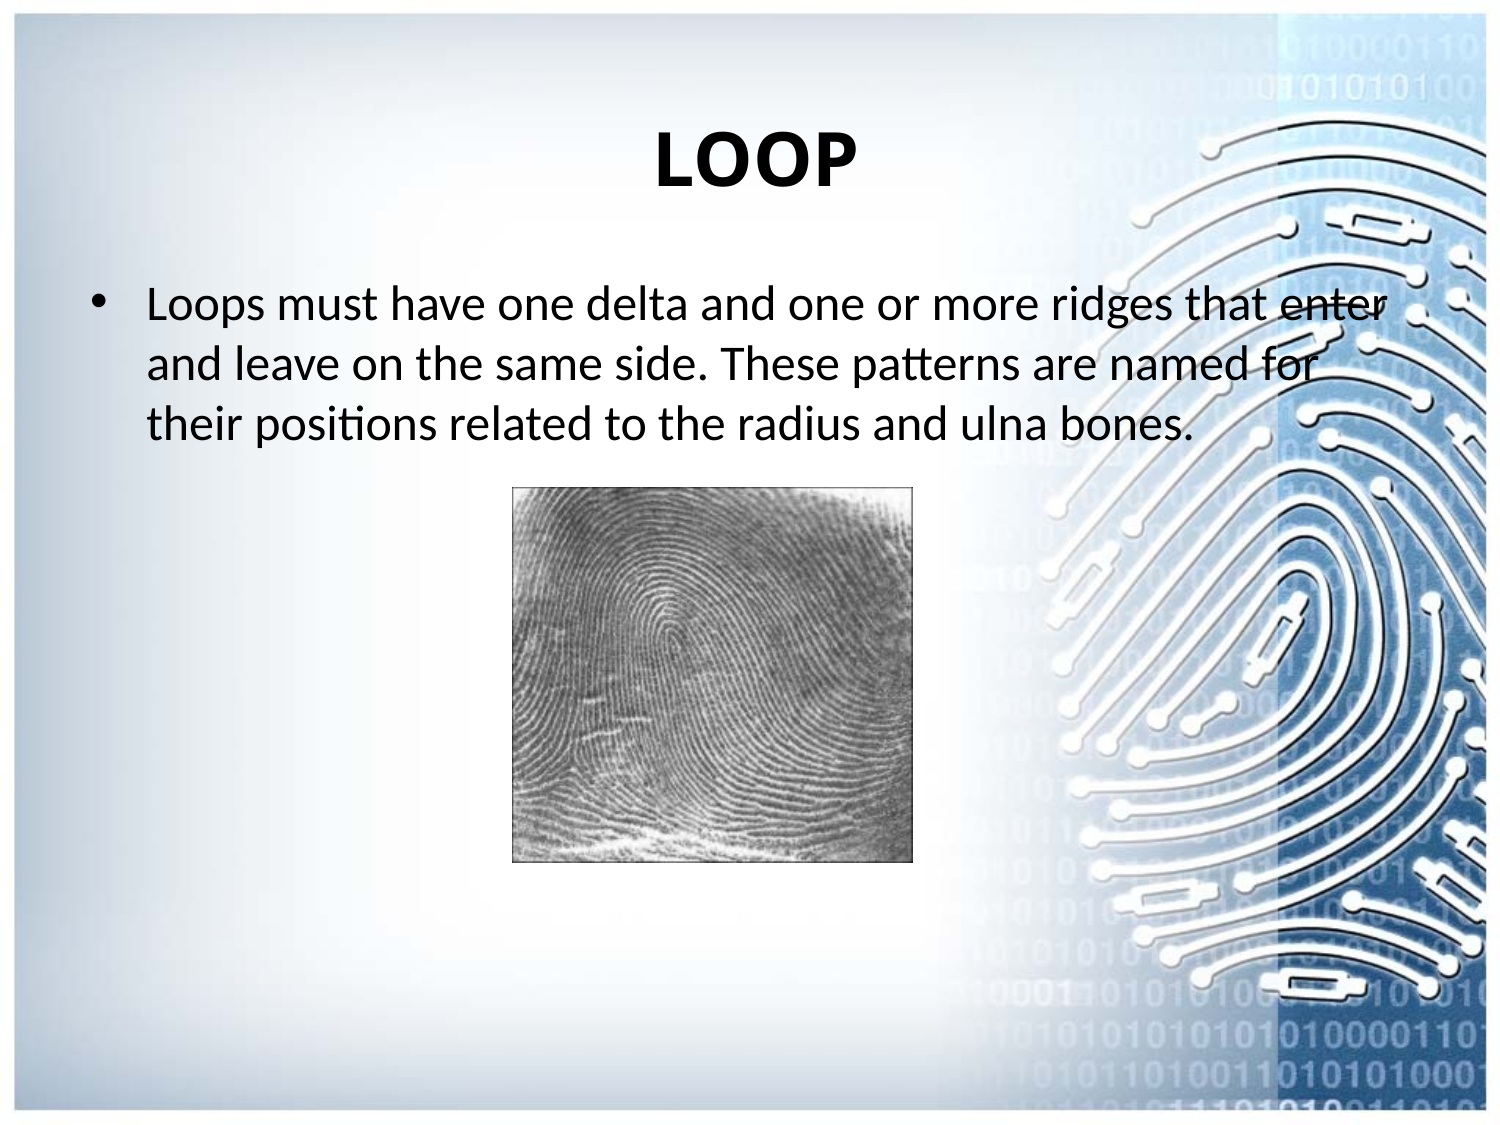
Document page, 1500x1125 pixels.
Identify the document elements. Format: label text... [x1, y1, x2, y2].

title LOOP [337, 62, 1500, 251]
list Loops must have one delta and one or more ridges that enter and leave on the same side. These patterns are named for their positions related to the radius and ulna bones. [74, 262, 1426, 1006]
picture [0, 0, 1500, 1125]
